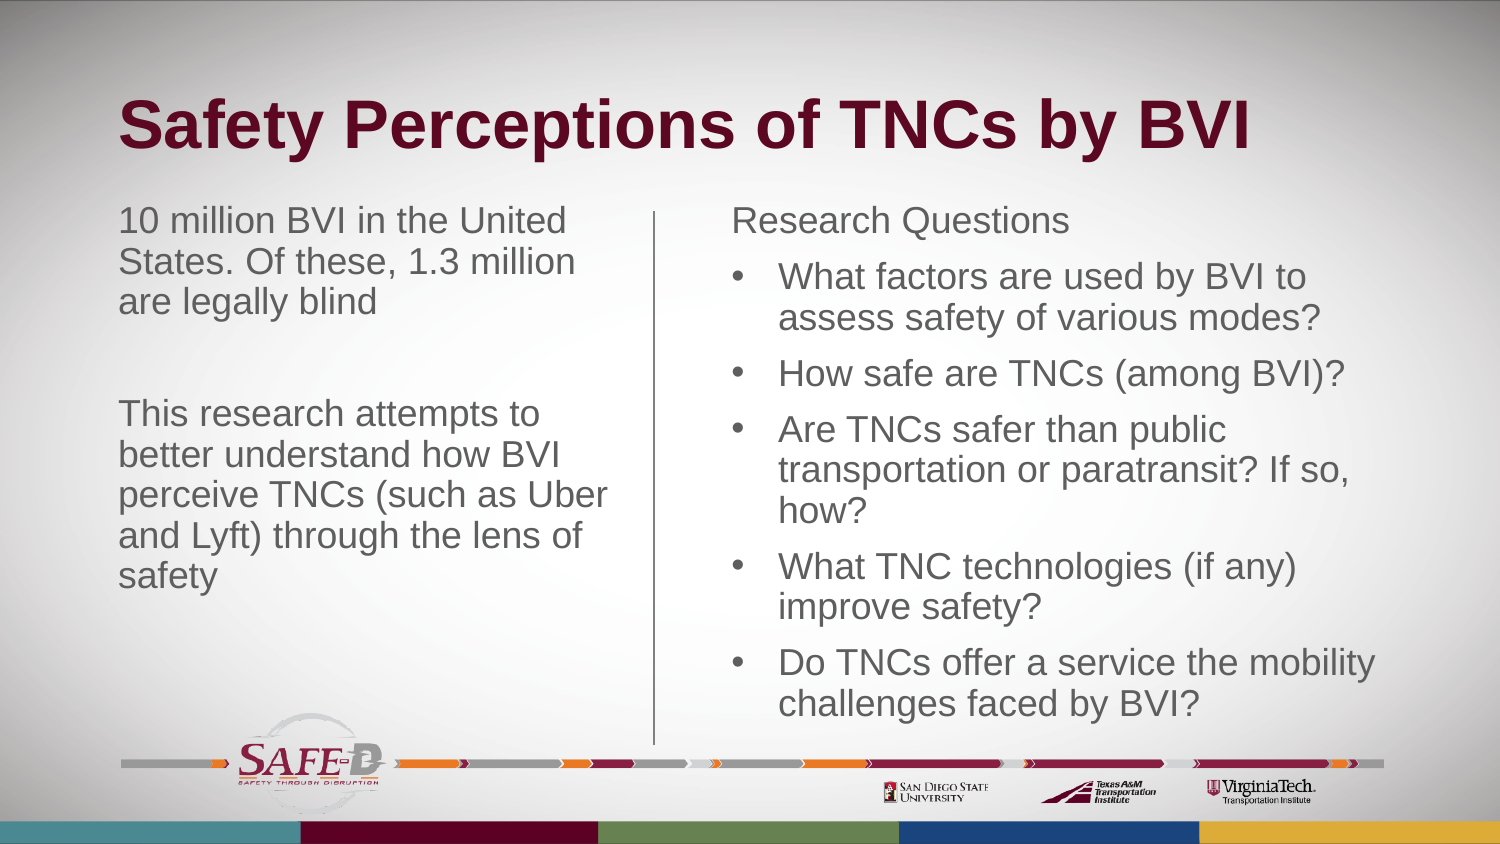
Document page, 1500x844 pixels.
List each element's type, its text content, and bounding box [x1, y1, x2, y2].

picture [0, 0, 1500, 821]
title Safety Perceptions of TNCs by BVI [103, 44, 1397, 208]
list 10 million BVI in the United States. Of these, 1.3 million are legally blind This research attempts to better understand how BVI perceive TNCs (such as Uber and Lyft) through the lens of safety [103, 193, 654, 710]
text_box Research Questions What factors are used by BVI to assess safety of various modes? How safe are TNCs (among BVI)? Are TNCs safer than public transportation or paratransit? If so, how? What TNC technologies (if any) improve safety? Do TNCs offer a service the mobility challenges faced by BVI? [716, 193, 1420, 732]
